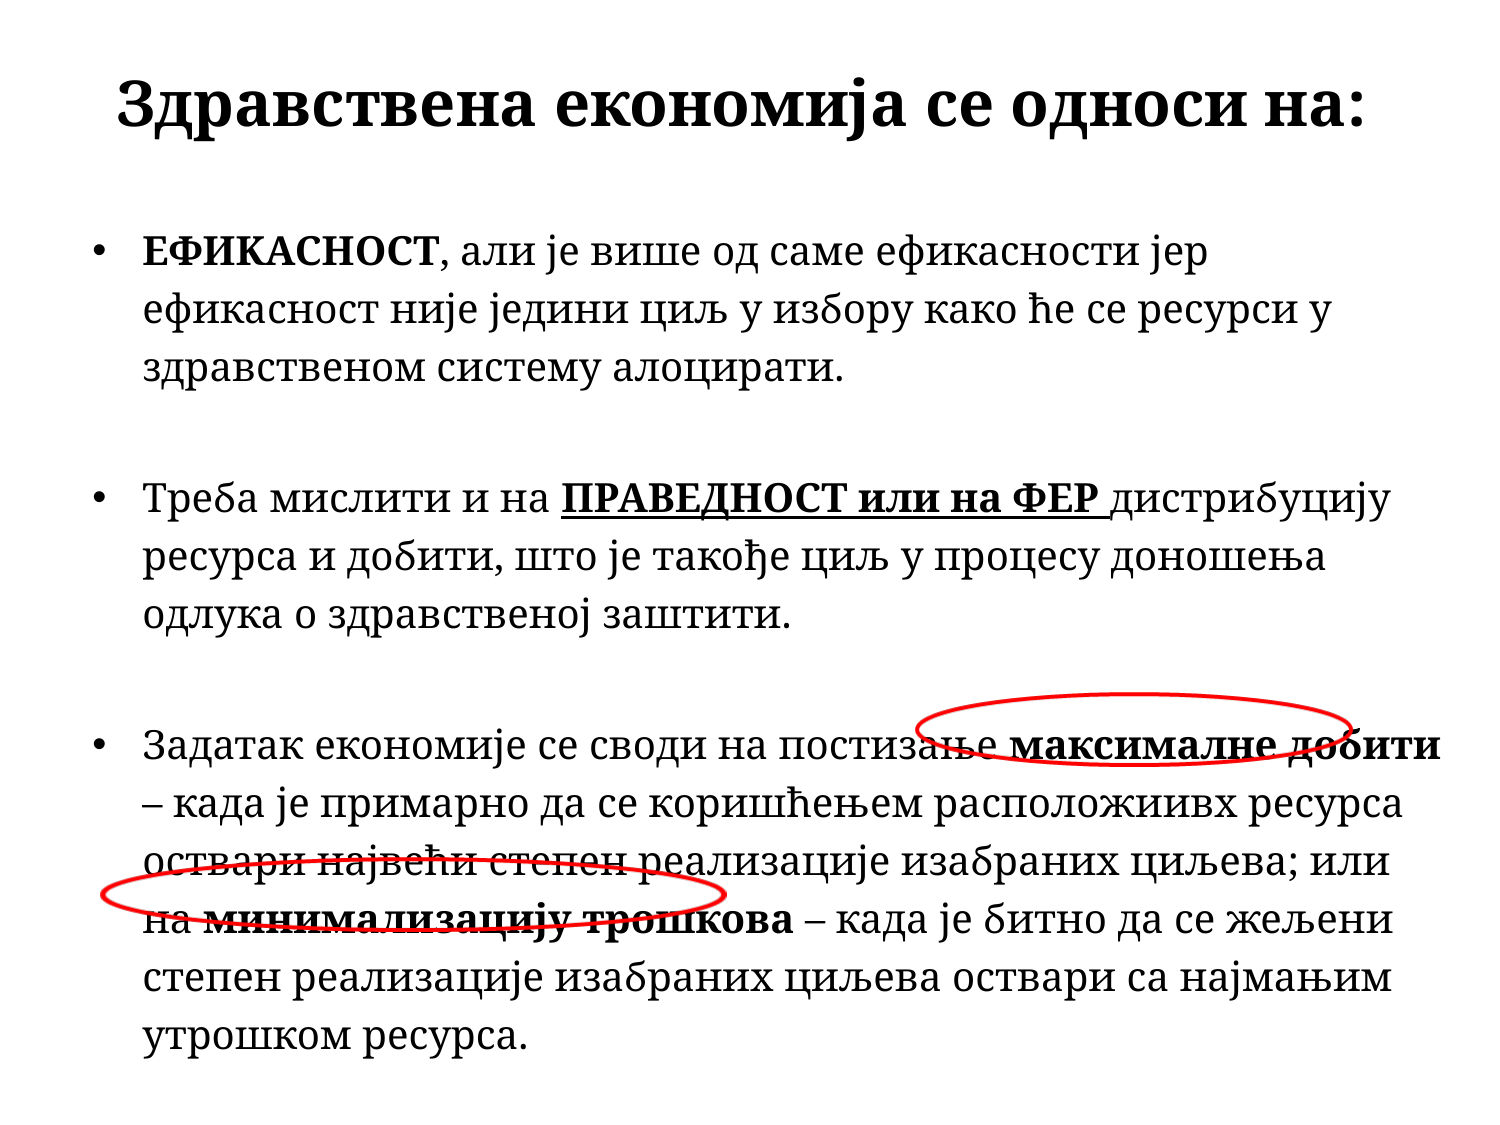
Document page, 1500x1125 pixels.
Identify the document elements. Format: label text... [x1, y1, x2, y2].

picture [100, 857, 727, 932]
title Здравствена економија се односи на: [75, 45, 1425, 208]
picture [915, 692, 1353, 767]
list ЕФИKАСНОСТ, али је више од саме ефикасности јер ефикасност није једини циљ у избору како ће се ресурси у здравственом систему алоцирати. Треба мислити и на ПРАВЕДНОСТ или на ФЕР дистрибуцију ресурса и добити, што је такође циљ у процесу доношења одлука о здравственој заштити. Задатак економије се своди на постизање максималне добити – када је примарно да се коришћењем расположиивх ресурса оствари највећи степен реализације изабраних циљева; или на минимализацију трошкова – када је битно да се жељени степен реализације изабраних циљева оствари са најмањим утрошком ресурса. [75, 208, 1459, 1071]
